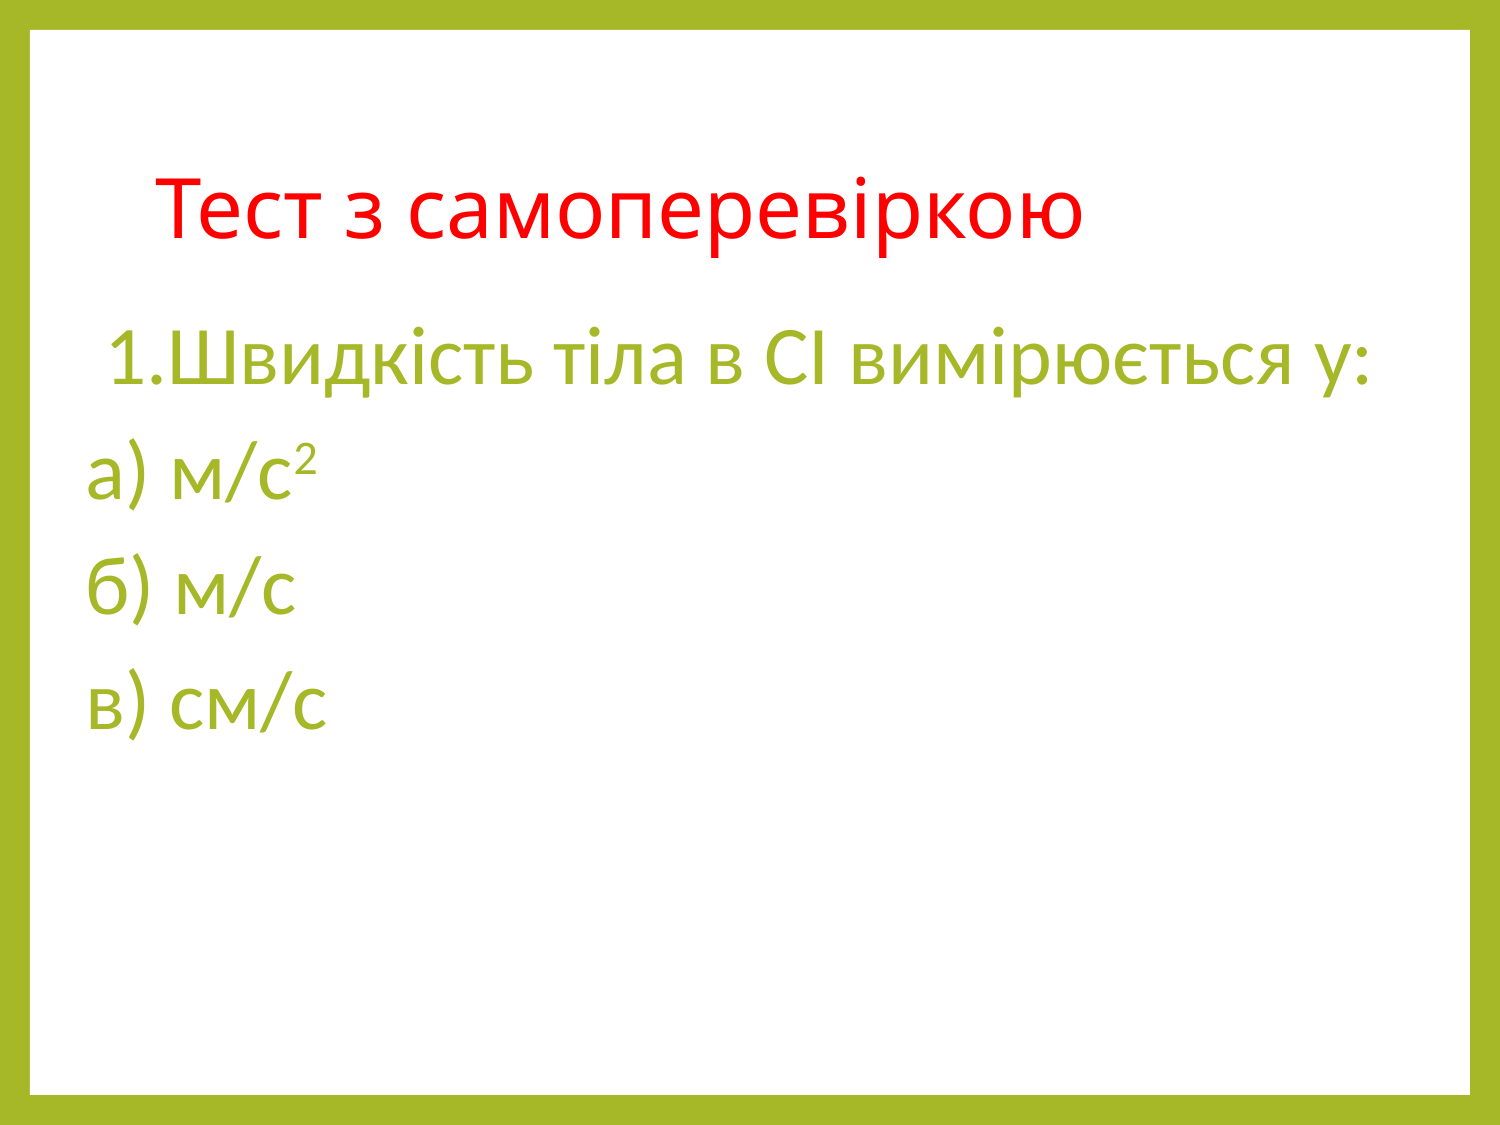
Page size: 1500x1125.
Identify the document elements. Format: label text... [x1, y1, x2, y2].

title Тест з самоперевіркою [140, 99, 1356, 278]
list 1.Швидкість тіла в СІ вимірюється у: а) м/с2 б) м/с в) см/с [64, 278, 1400, 1094]
